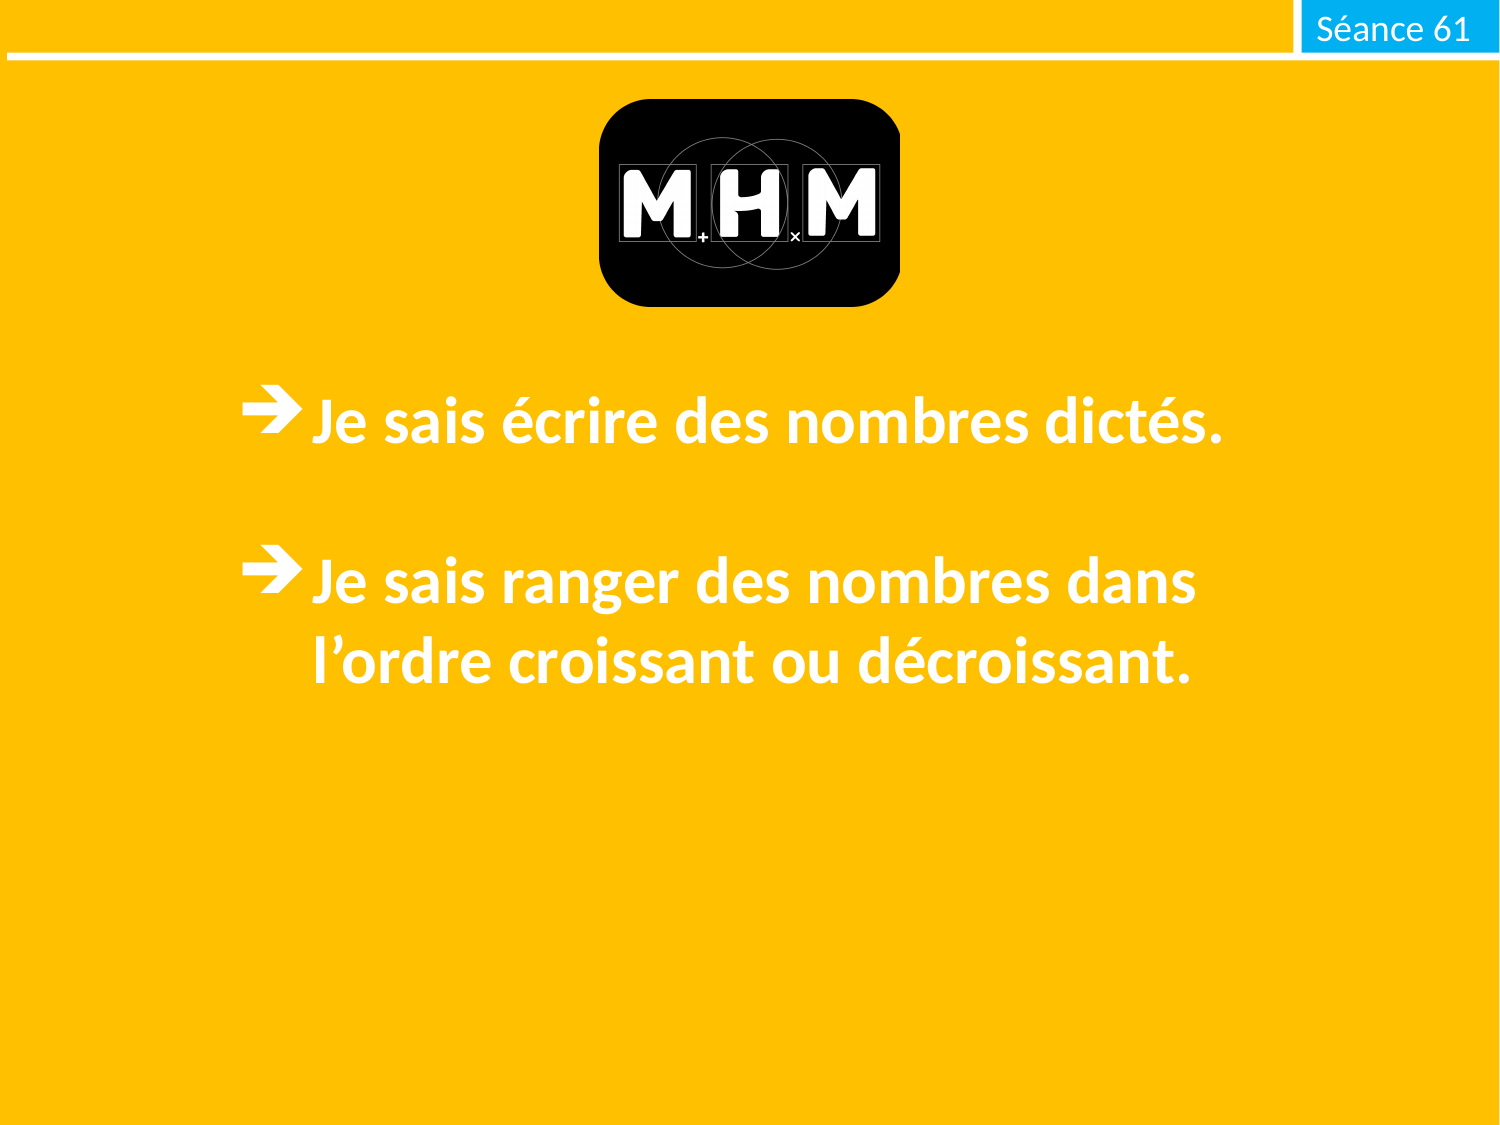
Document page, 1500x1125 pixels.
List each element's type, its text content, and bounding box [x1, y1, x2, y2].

text_box Je sais écrire des nombres dictés. Je sais ranger des nombres dans l’ordre croissant ou décroissant. [223, 369, 1317, 705]
picture [599, 99, 901, 308]
text_box [0, 58, 1500, 1125]
